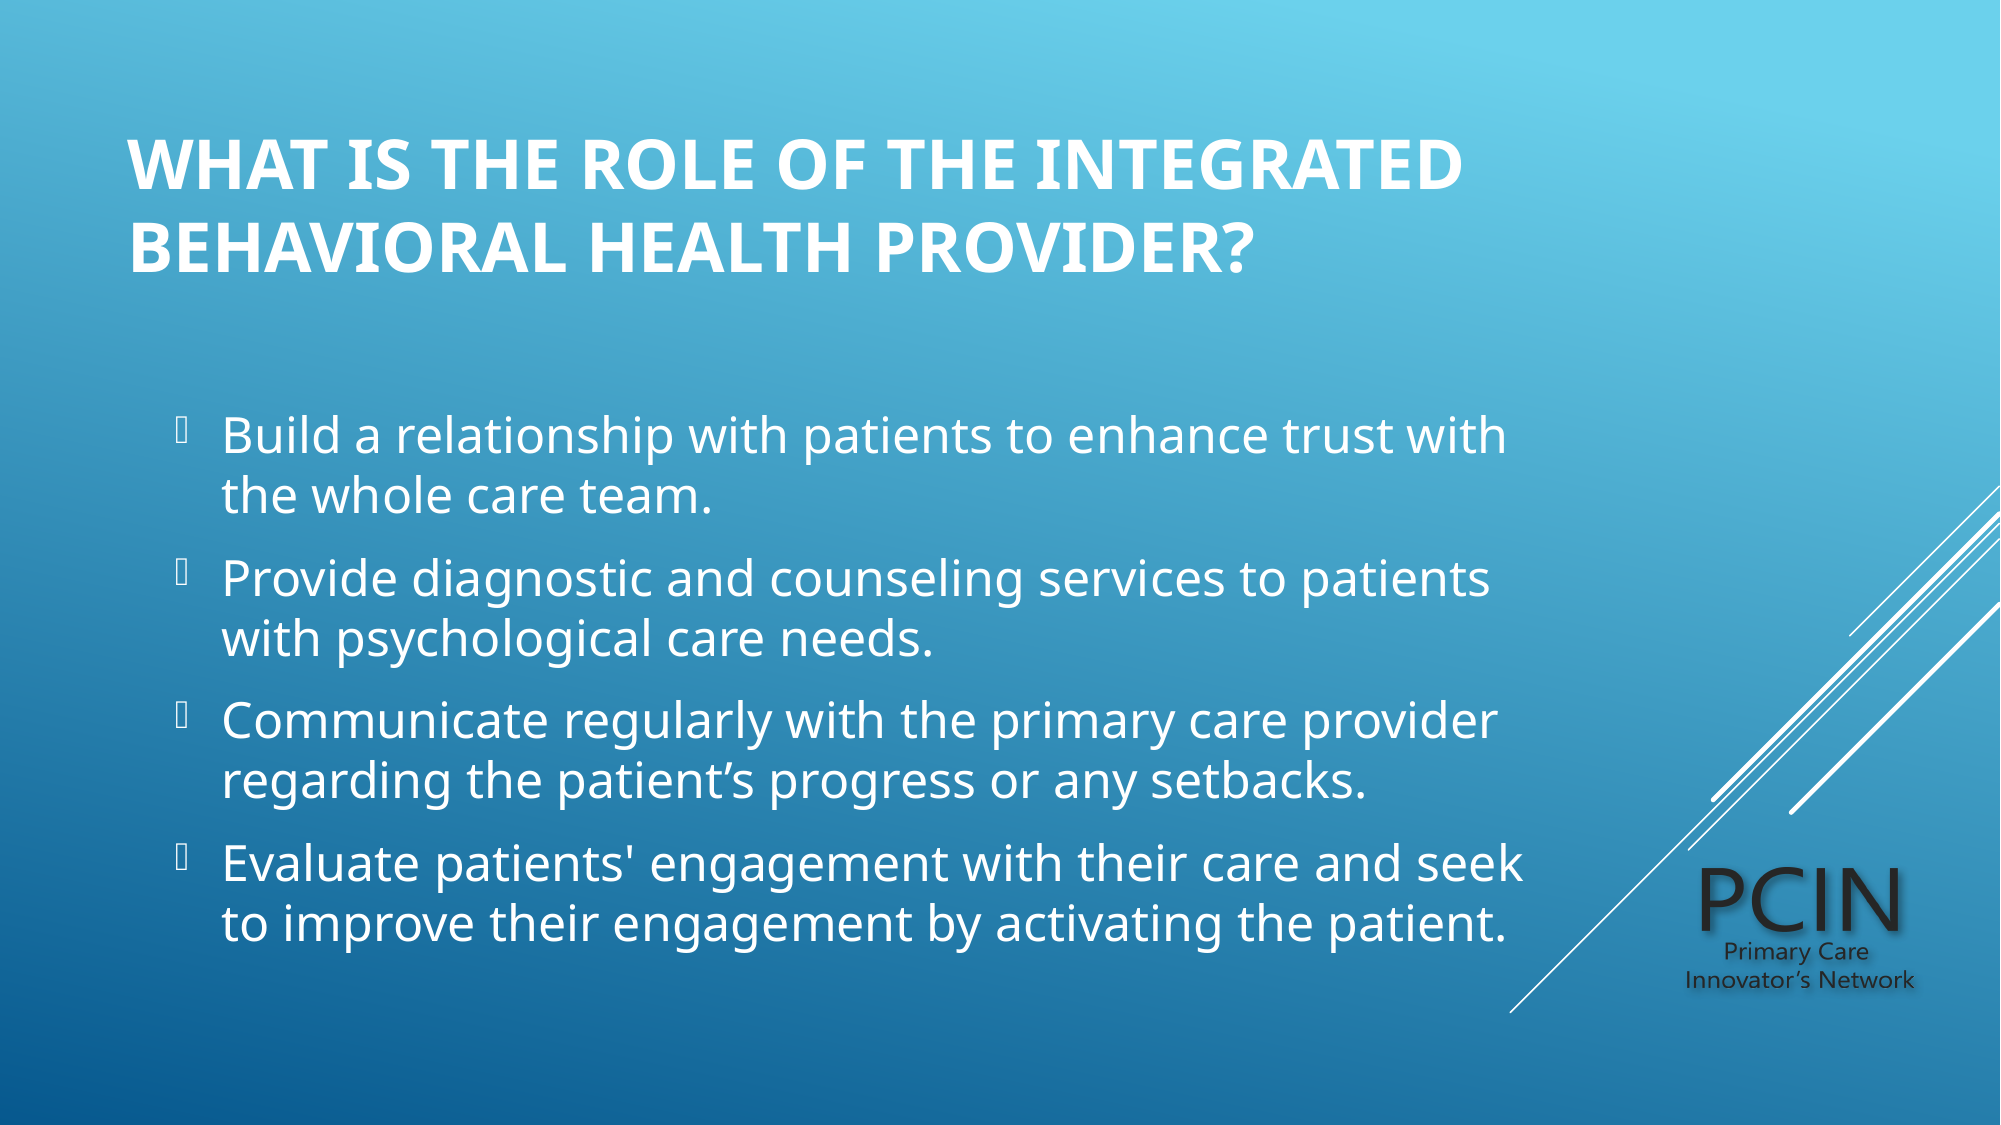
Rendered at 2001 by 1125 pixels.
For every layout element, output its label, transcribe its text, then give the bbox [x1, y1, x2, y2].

picture [1672, 864, 1932, 994]
title What is the role of the Integrated Behavioral Health Provider? [112, 79, 1513, 327]
list Build a relationship with patients to enhance trust with the whole care team. Provide diagnostic and counseling services to patients with psychological care needs. Communicate regularly with the primary care provider regarding the patient’s progress or any setbacks. Evaluate patients' engagement with their care and seek to improve their engagement by activating the patient. [159, 396, 1560, 990]
